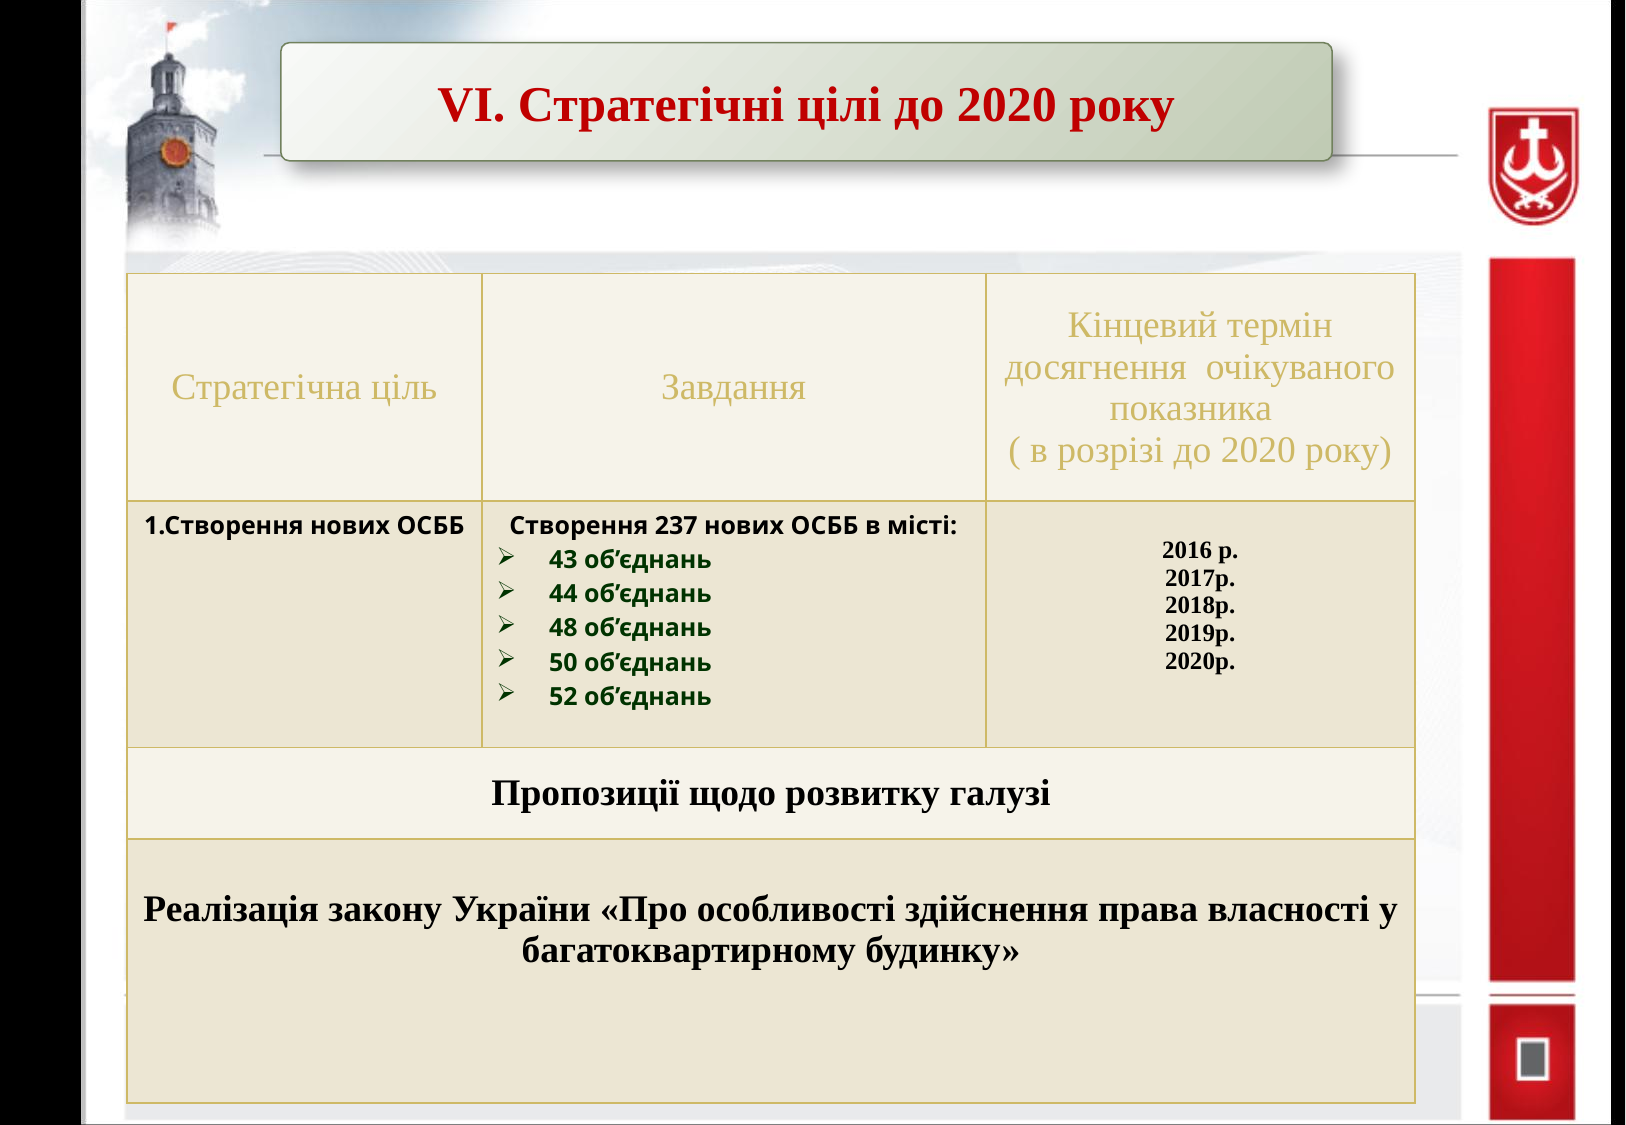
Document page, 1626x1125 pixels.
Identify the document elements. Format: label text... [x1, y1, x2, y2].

table_cell 2016 р. 2017р. 2018р. 2019р. 2020р. [987, 502, 1414, 747]
text_box VI. Стратегічні цілі до 2020 року [280, 41, 1333, 162]
table_cell Реалізація закону України «Про особливості здійснення права власності у багатоквартирному будинку» [128, 840, 1414, 1102]
table_cell 1.Створення нових ОСББ [128, 502, 481, 747]
picture [0, 0, 1626, 1125]
table_cell Пропозиції щодо розвитку галузі [128, 748, 1414, 838]
table_cell Створення 237 нових ОСББ в місті: 43 об’єднань 44 об’єднань 48 об’єднань 50 об’єднань 52 об’єднань [483, 502, 985, 747]
table_header Кінцевий термін досягнення очікуваного показника ( в розрізі до 2020 року) [987, 274, 1414, 500]
table_header Стратегічна ціль [128, 274, 481, 500]
table_header Завдання [483, 274, 985, 500]
